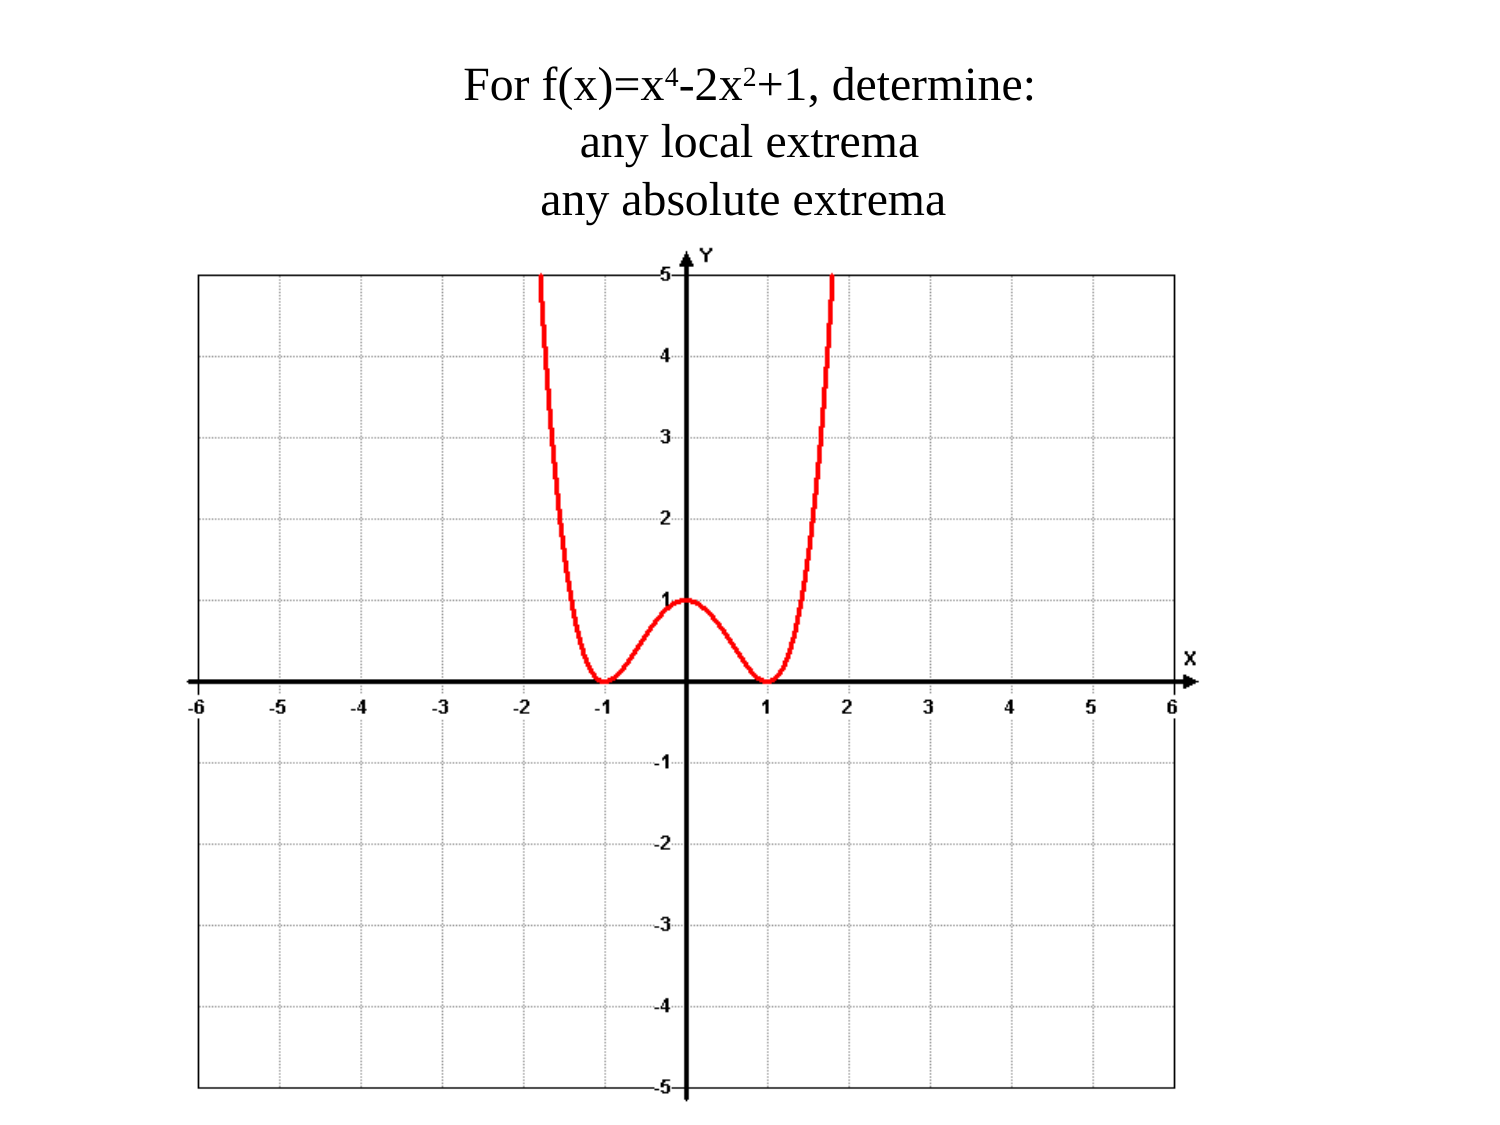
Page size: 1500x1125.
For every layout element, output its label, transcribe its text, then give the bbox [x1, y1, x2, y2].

title For f(x)=x4-2x2+1, determine: any local extrema any absolute extrema [75, 45, 1425, 233]
picture [162, 241, 1210, 1125]
